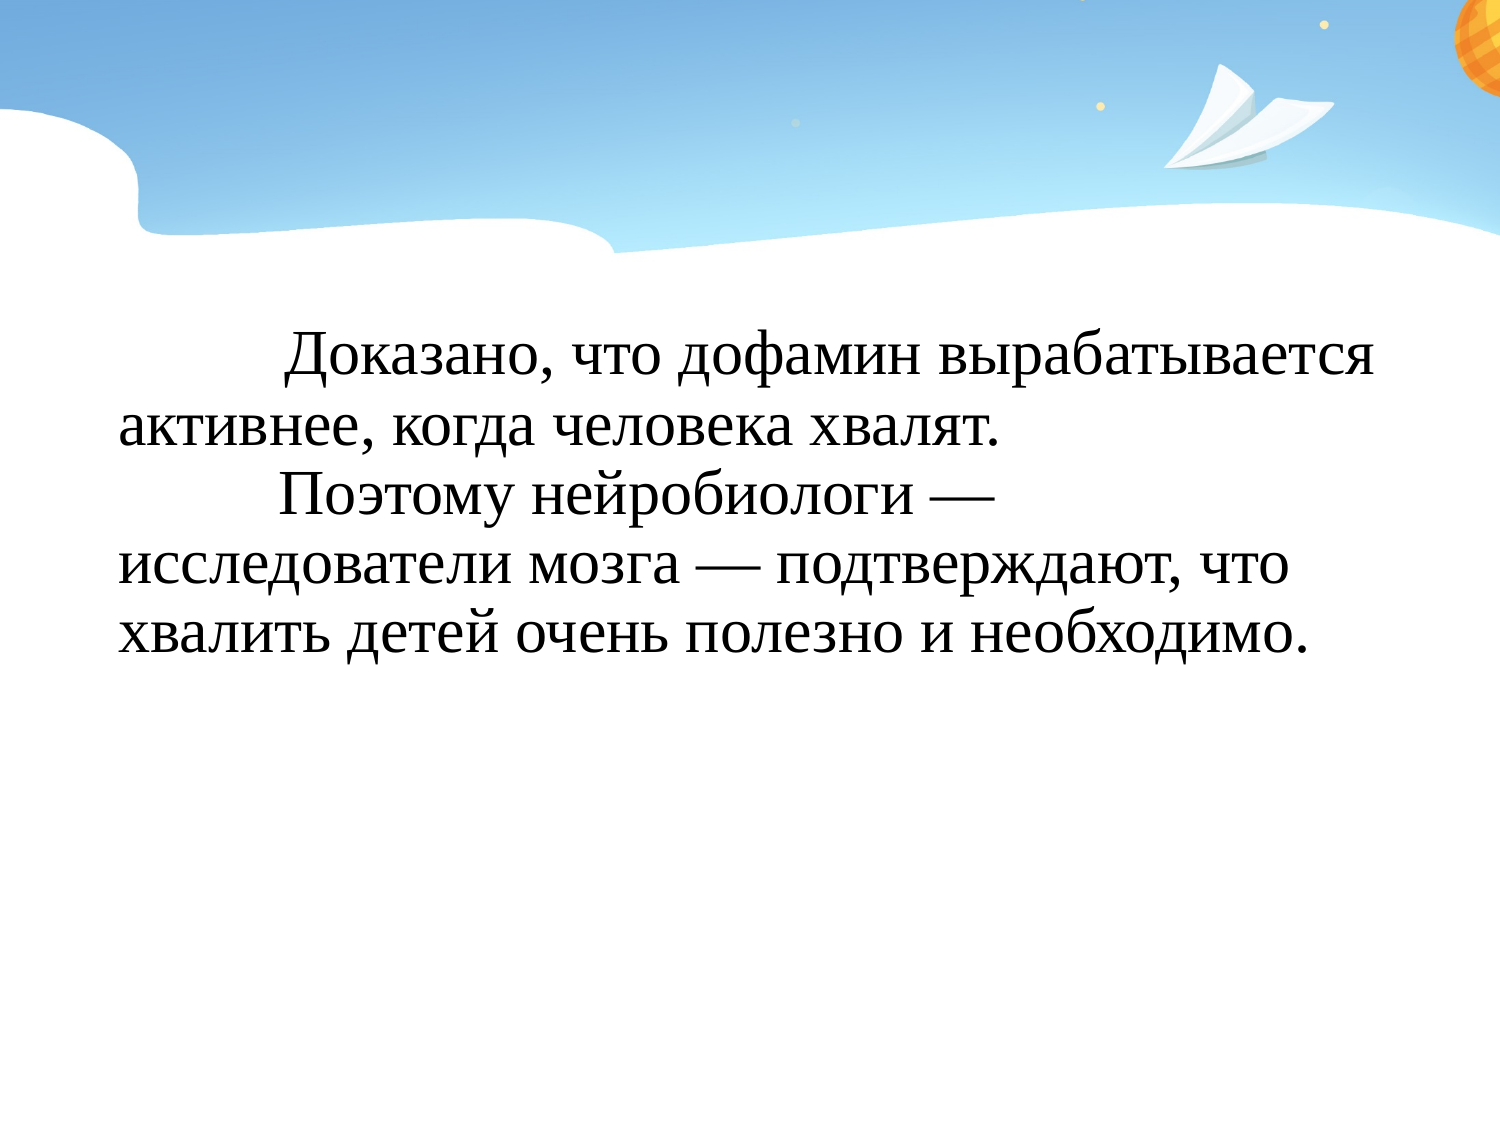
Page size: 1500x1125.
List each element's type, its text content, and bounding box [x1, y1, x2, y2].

title Доказано, что дофамин вырабатывается активнее, когда человека хвалят. Поэтому нейробиологи — исследователи мозга — подтверждают, что хвалить детей очень полезно и необходимо. [103, 59, 1397, 853]
picture [0, 0, 1500, 1125]
